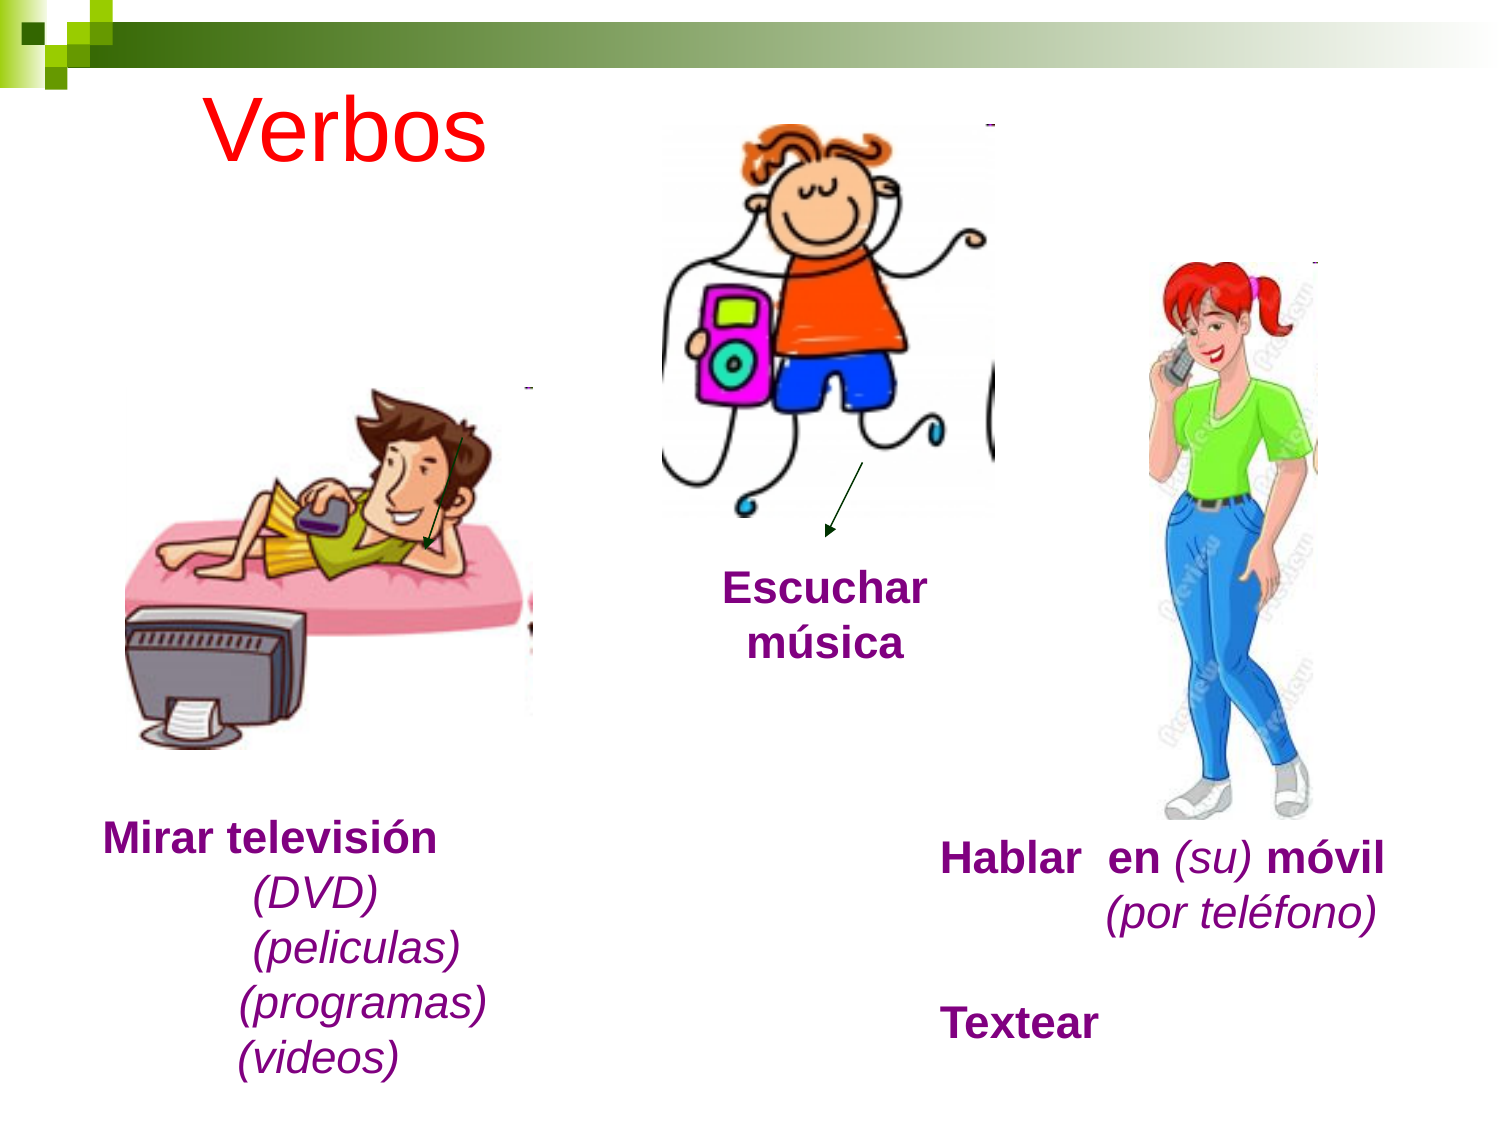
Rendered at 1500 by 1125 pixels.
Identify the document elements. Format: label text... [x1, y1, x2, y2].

text_box [825, 527, 837, 538]
text_box Mirar televisión (DVD) (peliculas) (programas) (videos) [87, 800, 550, 1090]
title Verbos [187, 63, 1388, 188]
text_box Escuchar música [674, 549, 975, 675]
picture [124, 387, 534, 750]
text_box Hablar en (su) móvil (por teléfono) Textear [924, 819, 1500, 1055]
picture [662, 124, 995, 518]
picture [1149, 262, 1318, 826]
